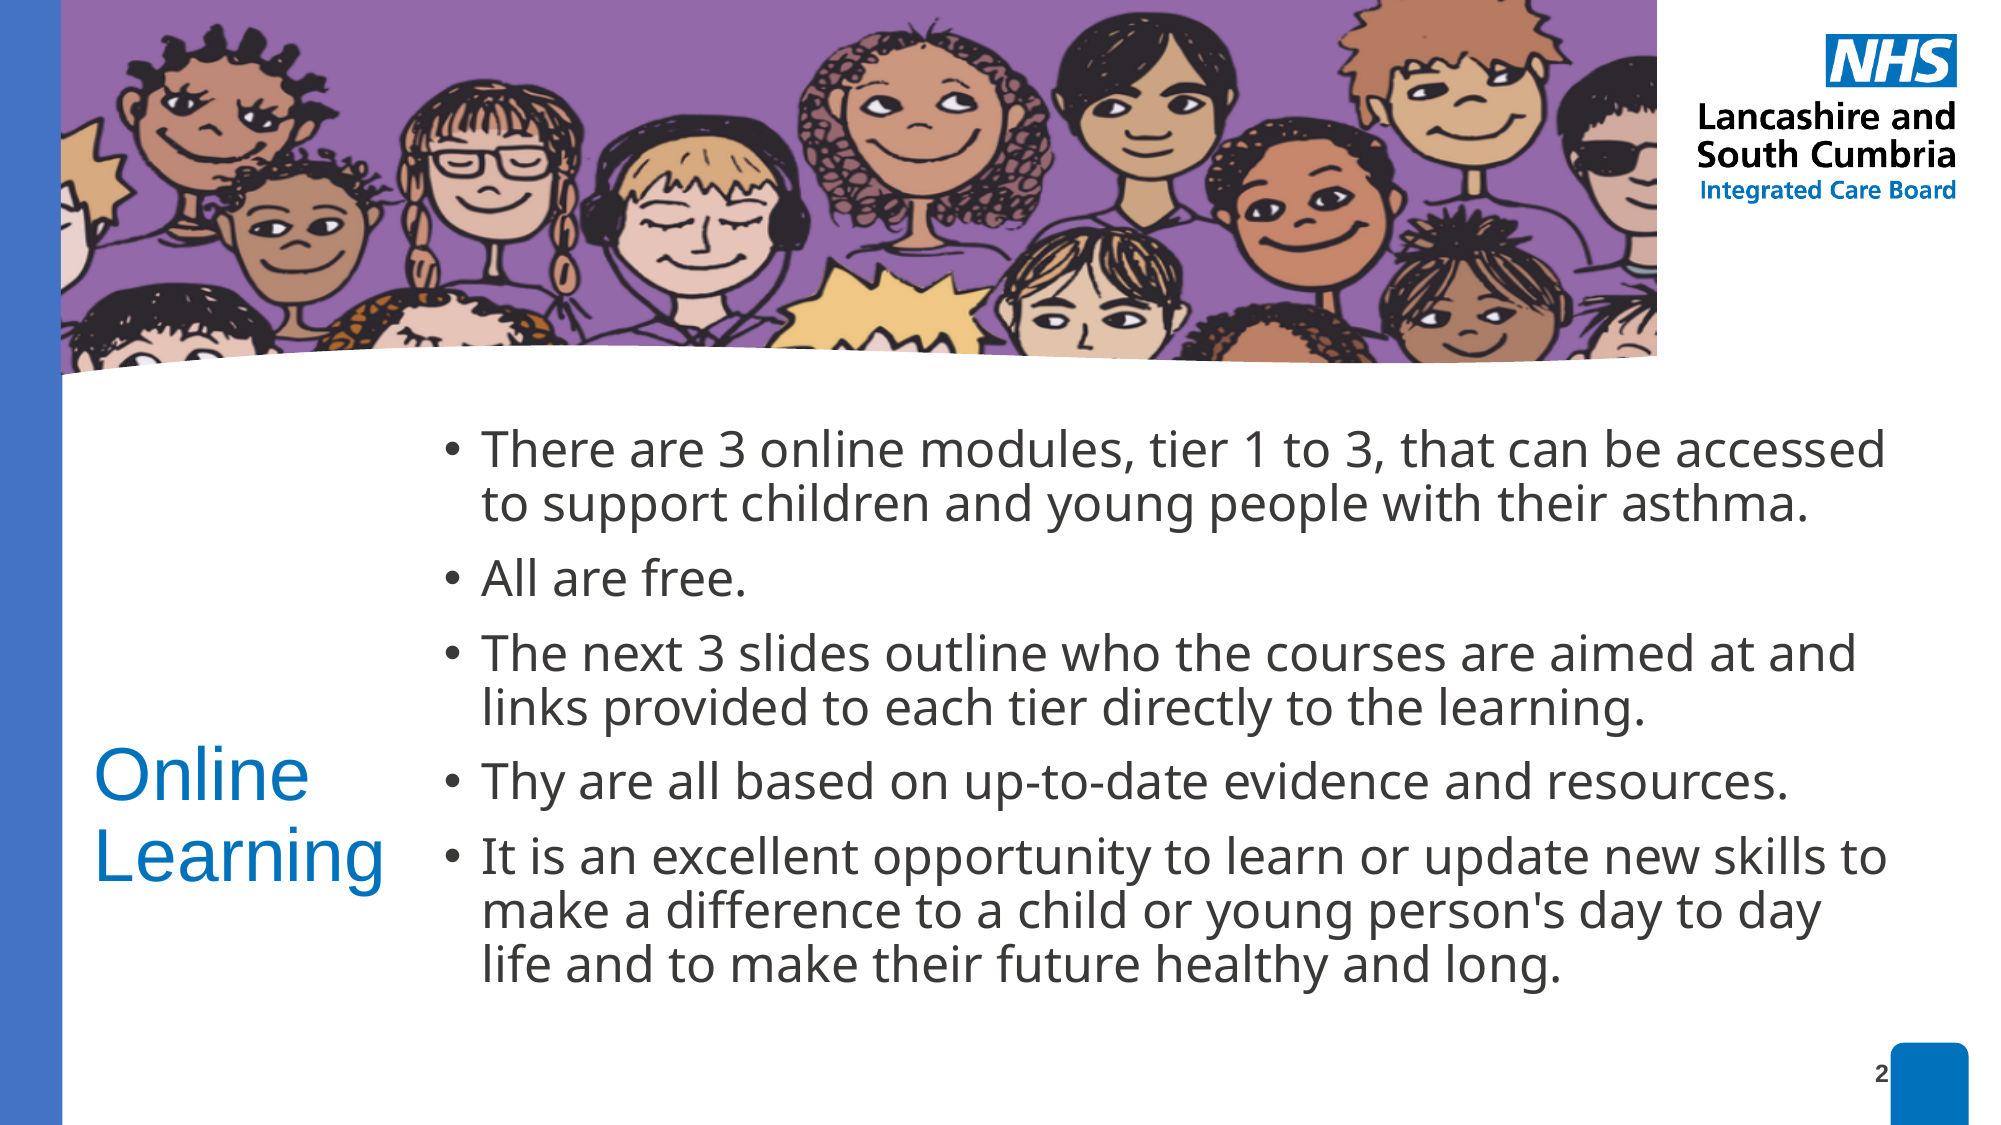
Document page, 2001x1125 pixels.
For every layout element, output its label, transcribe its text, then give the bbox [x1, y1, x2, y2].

picture [60, 0, 1658, 375]
slide_number 2 [1454, 1042, 1905, 1103]
title Online Learning [78, 615, 428, 1018]
list There are 3 online modules, tier 1 to 3, that can be accessed to support children and young people with their asthma. All are free. The next 3 slides outline who the courses are aimed at and links provided to each tier directly to the learning. Thy are all based on up-to-date evidence and resources. It is an excellent opportunity to learn or update new skills to make a difference to a child or young person's day to day life and to make their future healthy and long. [428, 375, 1921, 1043]
picture [1698, 34, 1957, 204]
